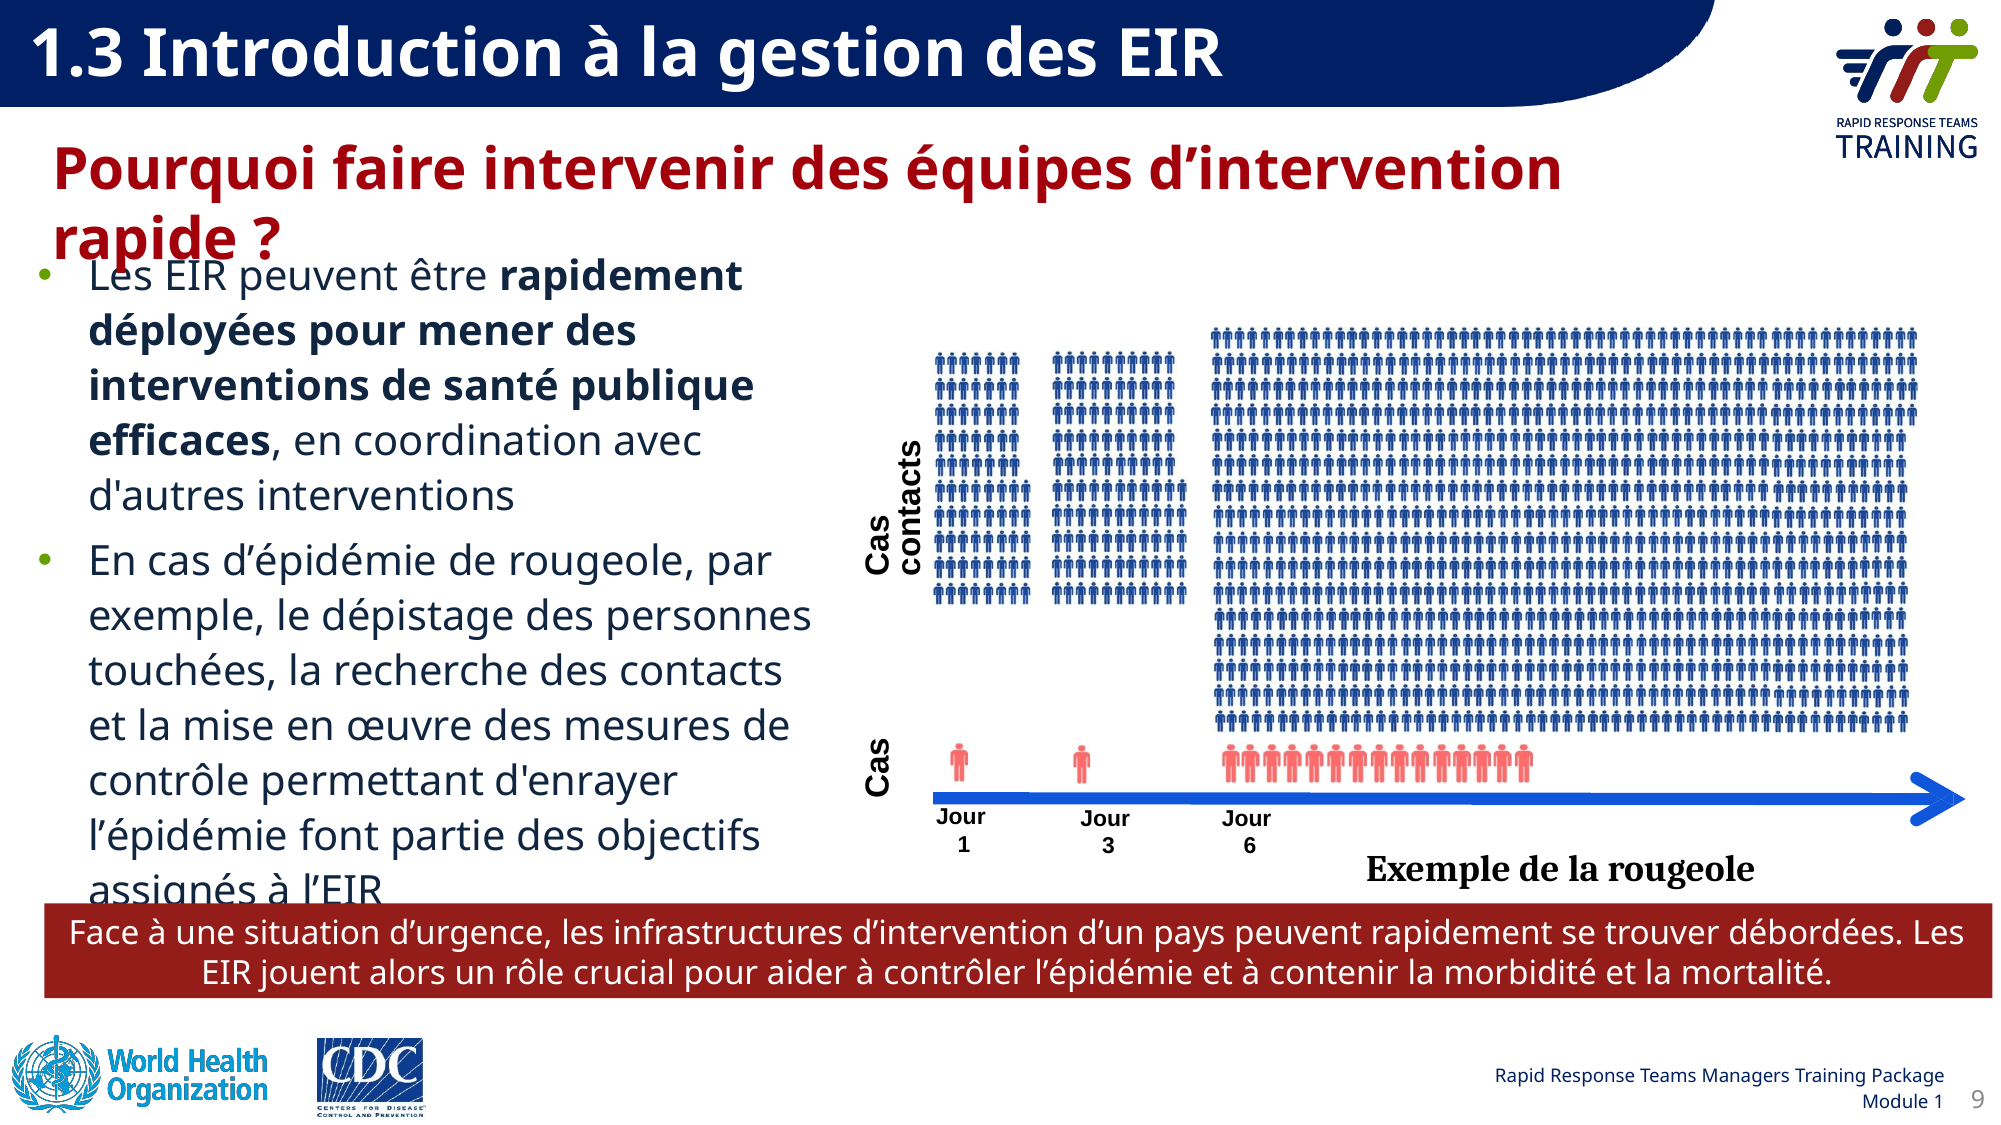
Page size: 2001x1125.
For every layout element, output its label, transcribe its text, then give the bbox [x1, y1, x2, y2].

picture [30, 1083, 37, 1091]
list Les EIR peuvent être rapidement déployées pour mener des interventions de santé publique efficaces, en coordination avec d'autres interventions En cas dʼépidémie de rougeole, par exemple, le dépistage des personnes touchées, la recherche des contacts et la mise en œuvre des mesures de contrôle permettant d'enrayer lʼépidémie font partie des objectifs assignés à lʼEIR [29, 235, 830, 890]
text_box Cas contacts [863, 405, 896, 578]
text_box Jour 1 [931, 799, 989, 857]
picture [1072, 744, 1091, 784]
picture [0, 0, 1717, 107]
picture [931, 351, 1032, 605]
picture [34, 1054, 43, 1078]
picture [12, 1035, 54, 1068]
text_box Pourquoi faire intervenir des équipes dʼintervention rapide ? [44, 123, 1710, 279]
list 1.3 Introduction à la gestion des EIR [21, 1, 1534, 105]
text_box Exemple de la rougeole [1278, 841, 1842, 890]
picture [46, 1056, 54, 1062]
picture [59, 1035, 267, 1113]
text_box 9 [1557, 1075, 1993, 1121]
picture [22, 1062, 26, 1077]
picture [36, 1088, 78, 1105]
picture [24, 1054, 36, 1087]
text_box Cas [863, 665, 896, 801]
picture [40, 1062, 47, 1070]
picture [12, 1083, 48, 1113]
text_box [932, 742, 1966, 827]
picture [1835, 19, 1978, 167]
text_box Jour 3 [1075, 827, 1133, 859]
picture [317, 1038, 426, 1117]
picture [50, 1108, 62, 1113]
picture [1210, 326, 1918, 734]
picture [71, 1053, 90, 1091]
text_box Jour 6 [1217, 827, 1275, 859]
picture [1051, 350, 1187, 605]
text_box Face à une situation dʼurgence, les infrastructures dʼintervention dʼun pays peuvent rapidement se trouver débordées. Les EIR jouent alors un rôle crucial pour aider à contrôler lʼépidémie et à contenir la morbidité et la mortalité. [44, 903, 1993, 999]
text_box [1220, 743, 1534, 784]
